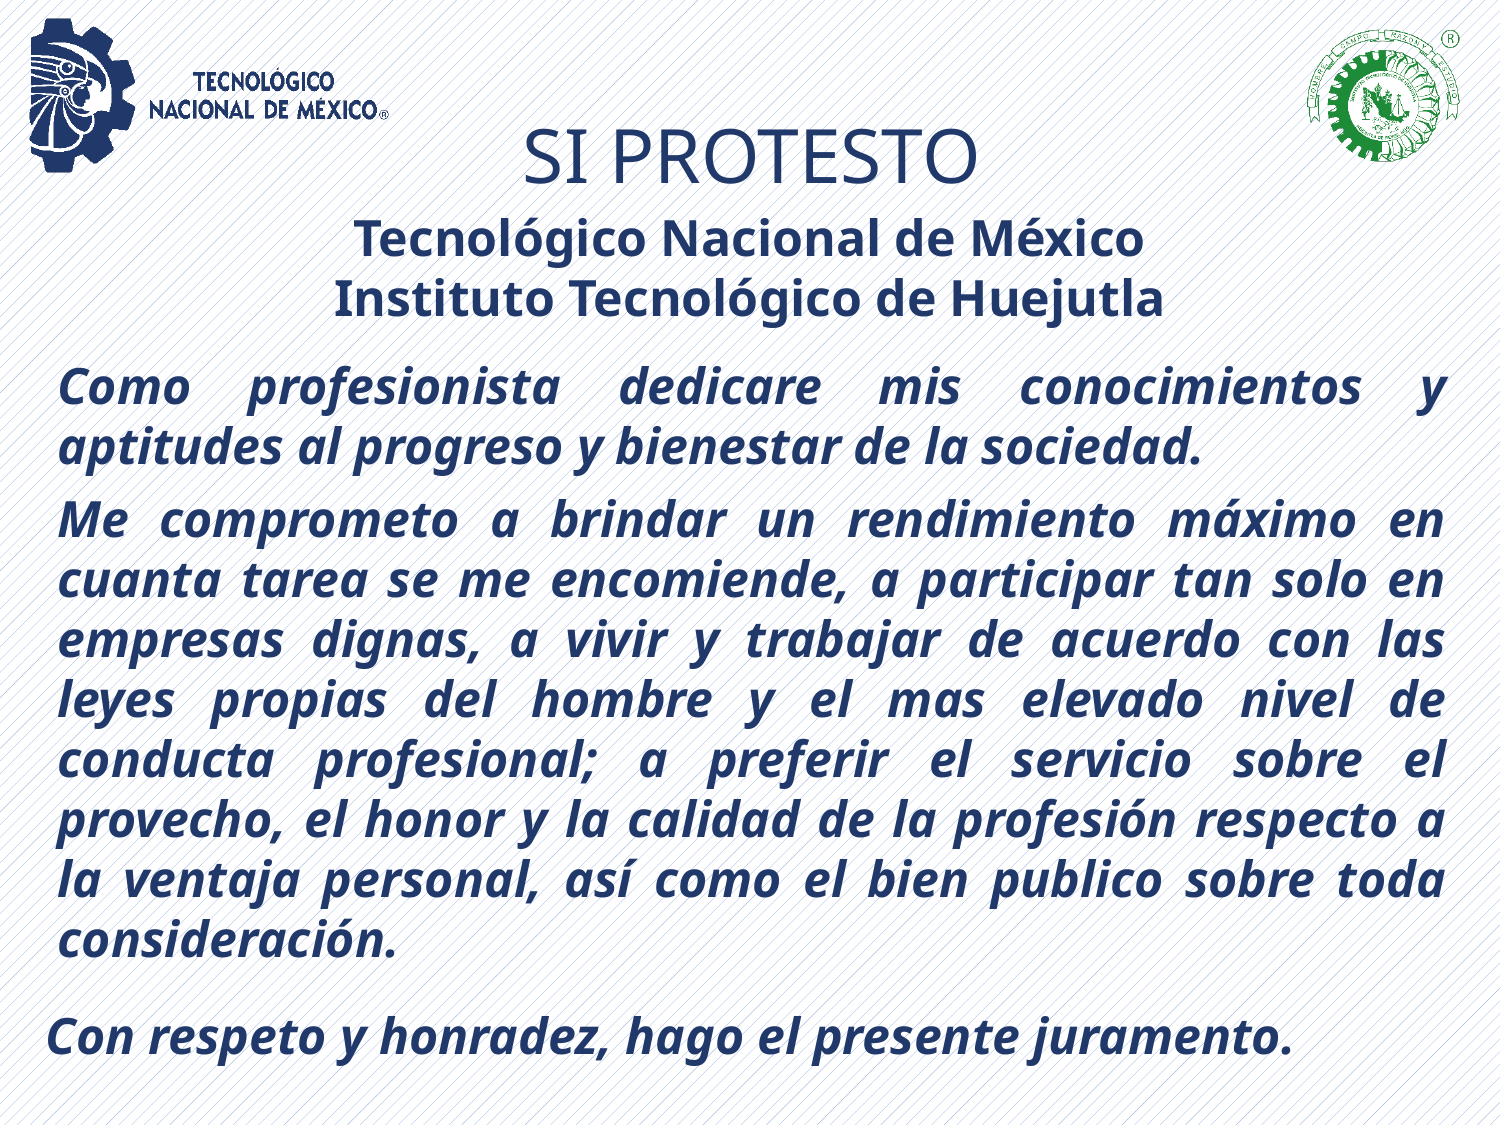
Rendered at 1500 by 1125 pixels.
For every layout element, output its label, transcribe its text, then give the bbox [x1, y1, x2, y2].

text_box Tecnológico Nacional de México Instituto Tecnológico de Huejutla [213, 199, 1287, 334]
picture [25, 14, 391, 177]
text_box Con respeto y honradez, hago el presente juramento. [30, 997, 1474, 1073]
text_box SI PROTESTO [377, 100, 1127, 199]
text_box Como profesionista dedicare mis conocimientos y aptitudes al progreso y bienestar de la sociedad. Me comprometo a brindar un rendimiento máximo en cuanta tarea se me encomiende, a participar tan solo en empresas dignas, a vivir y trabajar de acuerdo con las leyes propias del hombre y el mas elevado nivel de conducta profesional; a preferir el servicio sobre el provecho, el honor y la calidad de la profesión respecto a la ventaja personal, así como el bien publico sobre toda consideración. [42, 1073, 1462, 1095]
text_box Como profesionista dedicare mis conocimientos y aptitudes al progreso y bienestar de la sociedad. Me comprometo a brindar un rendimiento máximo en cuanta tarea se me encomiende, a participar tan solo en empresas dignas, a vivir y trabajar de acuerdo con las leyes propias del hombre y el mas elevado nivel de conducta profesional; a preferir el servicio sobre el provecho, el honor y la calidad de la profesión respecto a la ventaja personal, así como el bien publico sobre toda consideración. [42, 347, 1462, 997]
picture [1304, 26, 1462, 165]
